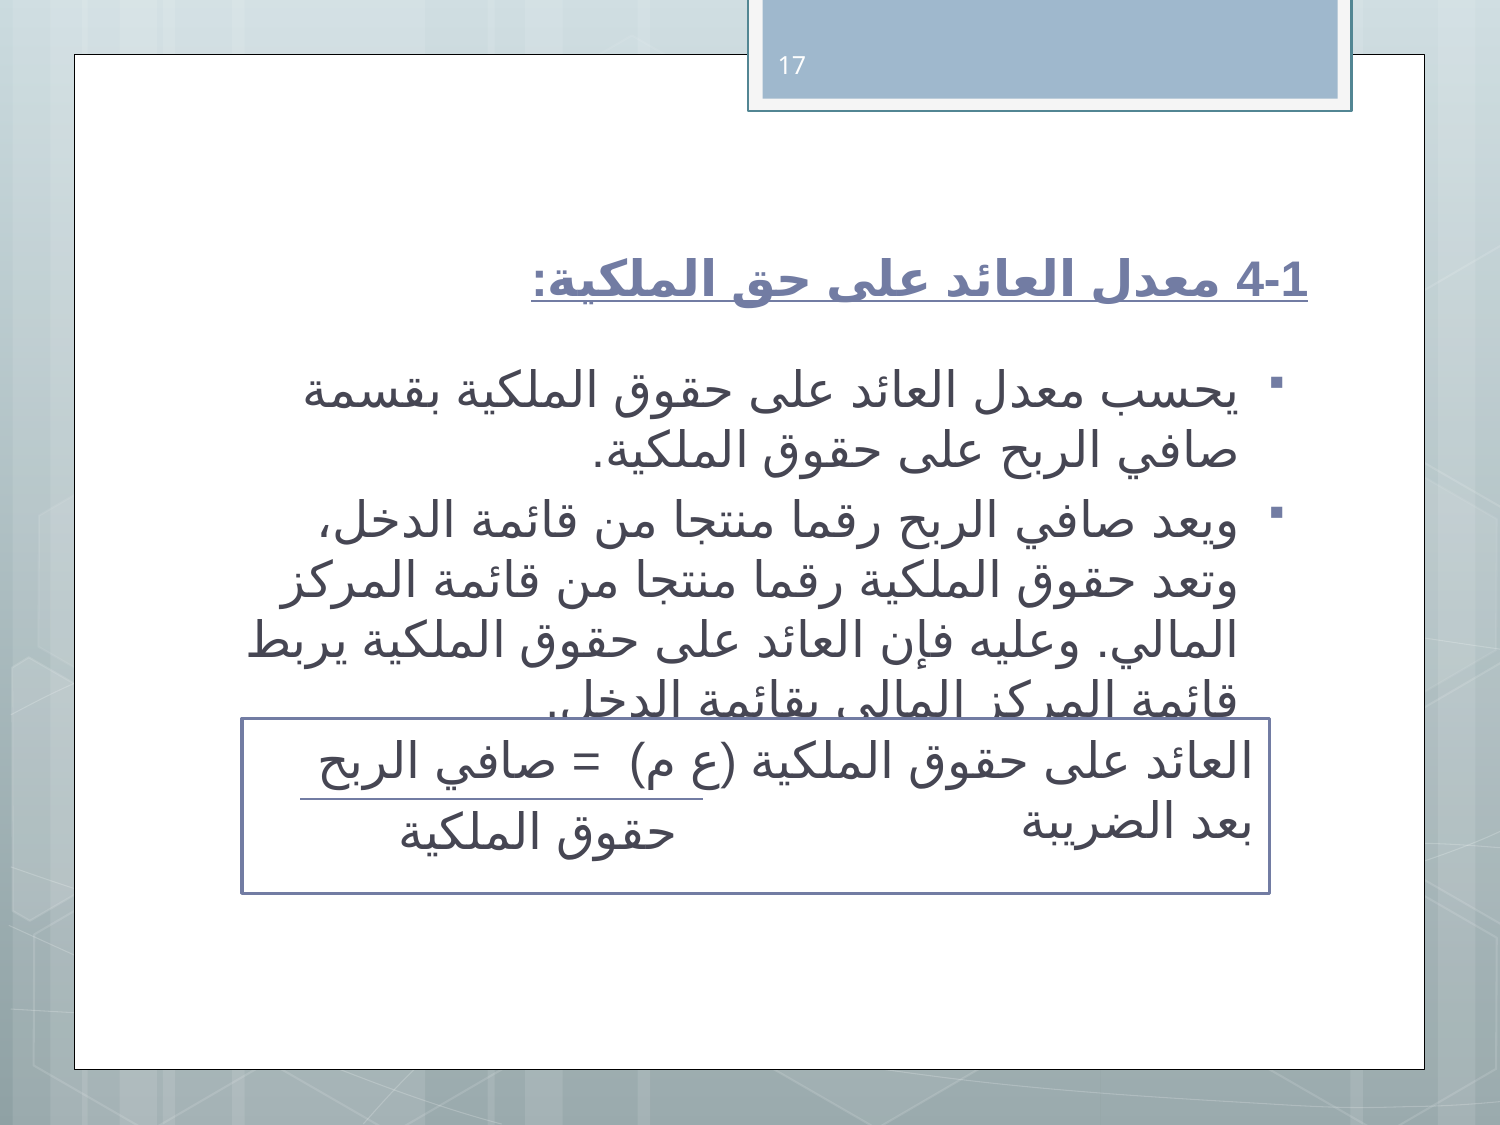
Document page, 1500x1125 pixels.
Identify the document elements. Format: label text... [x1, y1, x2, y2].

title 4-1 معدل العائد على حق الملكية: [171, 168, 1324, 315]
slide_number 17 [762, 36, 982, 97]
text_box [241, 718, 1270, 894]
list يحسب معدل العائد على حقوق الملكية بقسمة صافي الربح على حقوق الملكية. ويعد صافي الربح رقما منتجا من قائمة الدخل، وتعد حقوق الملكية رقما منتجا من قائمة المركز المالي. وعليه فإن العائد على حقوق الملكية يربط قائمة المركز المالي بقائمة الدخل. [199, 349, 1312, 681]
